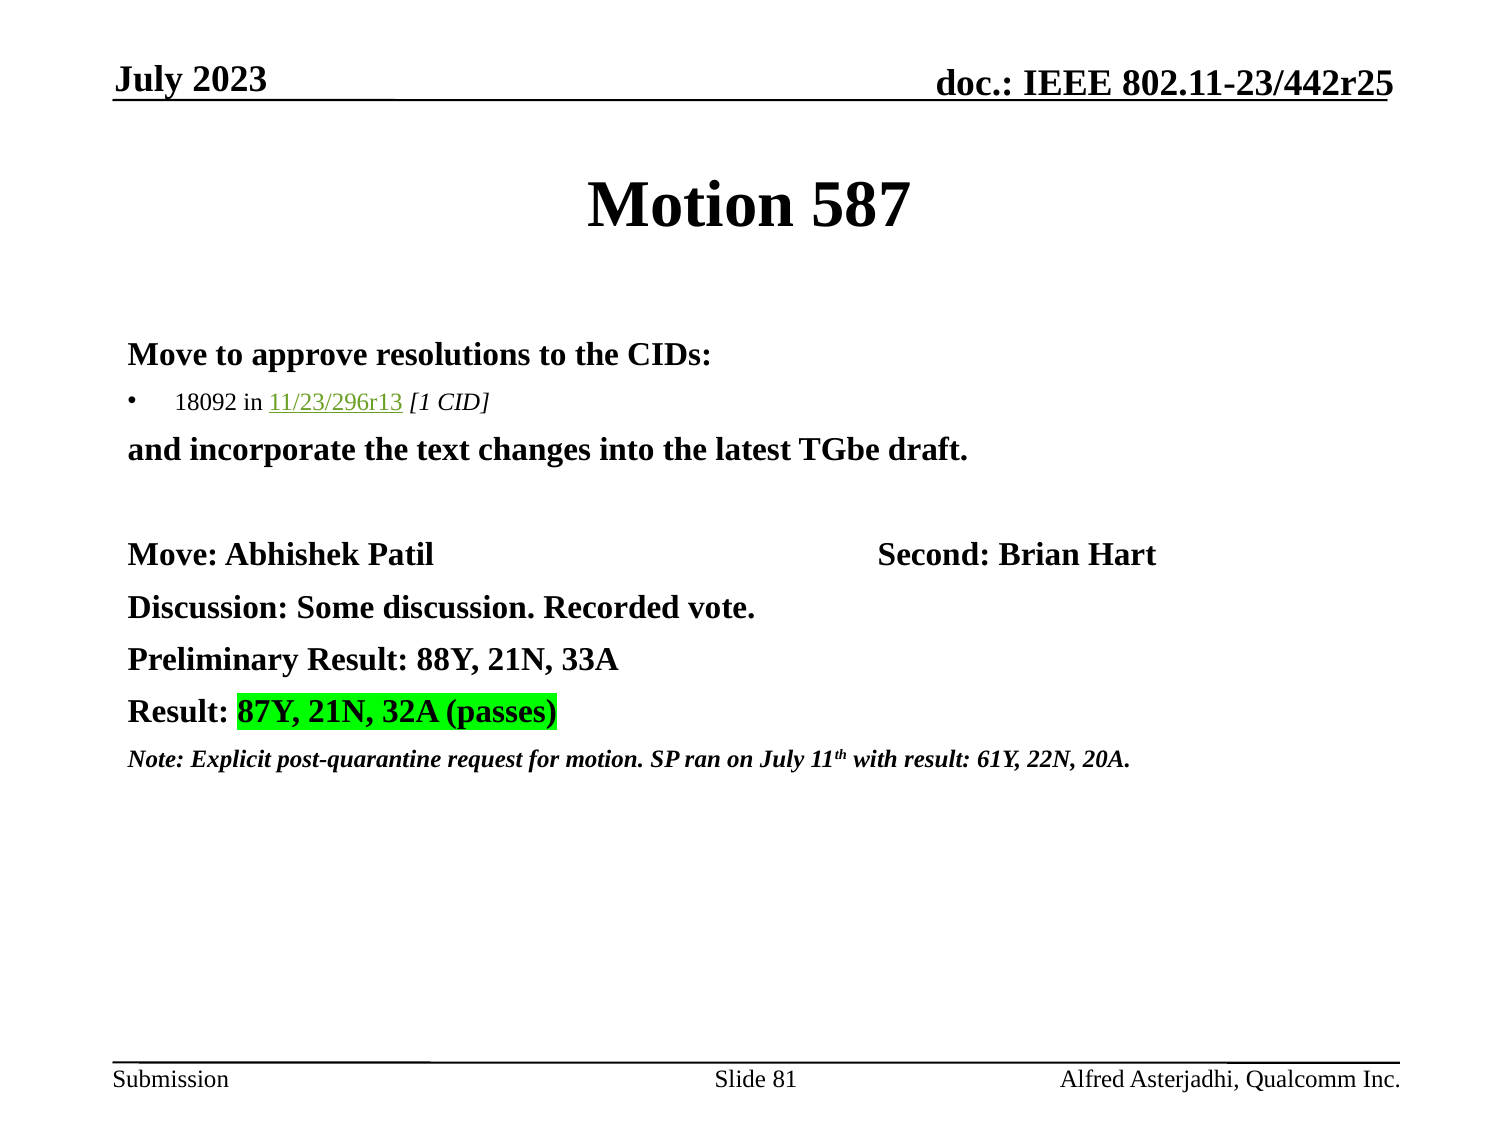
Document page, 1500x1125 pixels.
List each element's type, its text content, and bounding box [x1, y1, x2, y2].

list Move to approve resolutions to the CIDs: 18092 in 11/23/296r13 [1 CID] and incorporate the text changes into the latest TGbe draft. Move: Abhishek Patil Second: Brian Hart Discussion: Some discussion. Recorded vote. Preliminary Result: 88Y, 21N, 33A Result: 87Y, 21N, 32A (passes) Note: Explicit post-quarantine request for motion. SP ran on July 11th with result: 61Y, 22N, 20A. [112, 324, 1388, 1063]
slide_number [114, 54, 423, 100]
title Motion 587 [112, 112, 1388, 288]
slide_number Slide 81 [712, 1061, 800, 1123]
footer Alfred Asterjadhi, Qualcomm Inc. [878, 1061, 1402, 1093]
